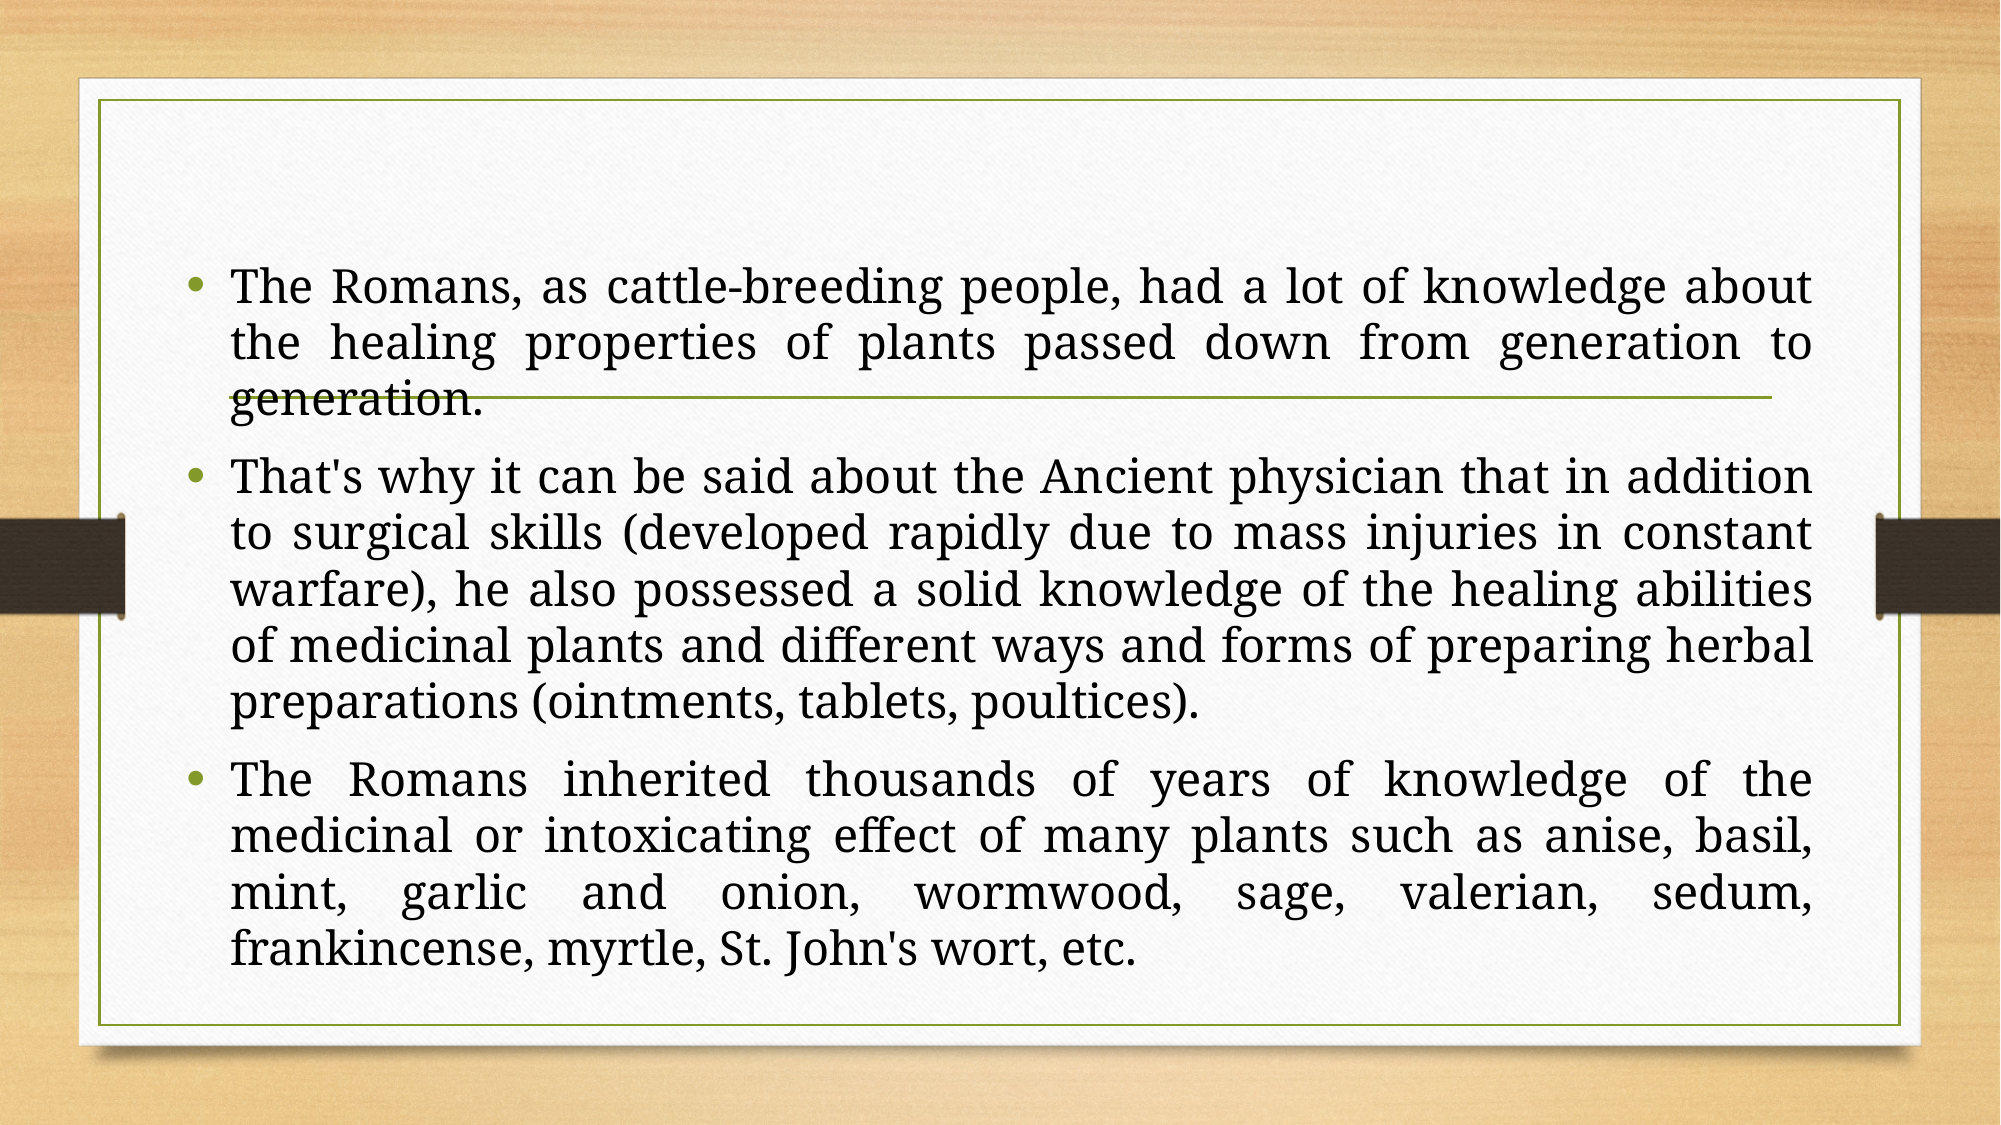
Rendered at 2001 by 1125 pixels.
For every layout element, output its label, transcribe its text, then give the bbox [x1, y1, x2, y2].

list The Romans, as cattle-breeding people, had a lot of knowledge about the healing properties of plants passed down from generation to generation. That's why it can be said about the Ancient physician that in addition to surgical skills (developed rapidly due to mass injuries in constant warfare), he also possessed a solid knowledge of the healing abilities of medicinal plants and different ways and forms of preparing herbal preparations (ointments, tablets, poultices). The Romans inherited thousands of years of knowledge of the medicinal or intoxicating effect of many plants such as anise, basil, mint, garlic and onion, wormwood, sage, valerian, sedum, frankincense, myrtle, St. John's wort, etc. [171, 248, 1830, 986]
picture [0, 0, 2001, 1125]
